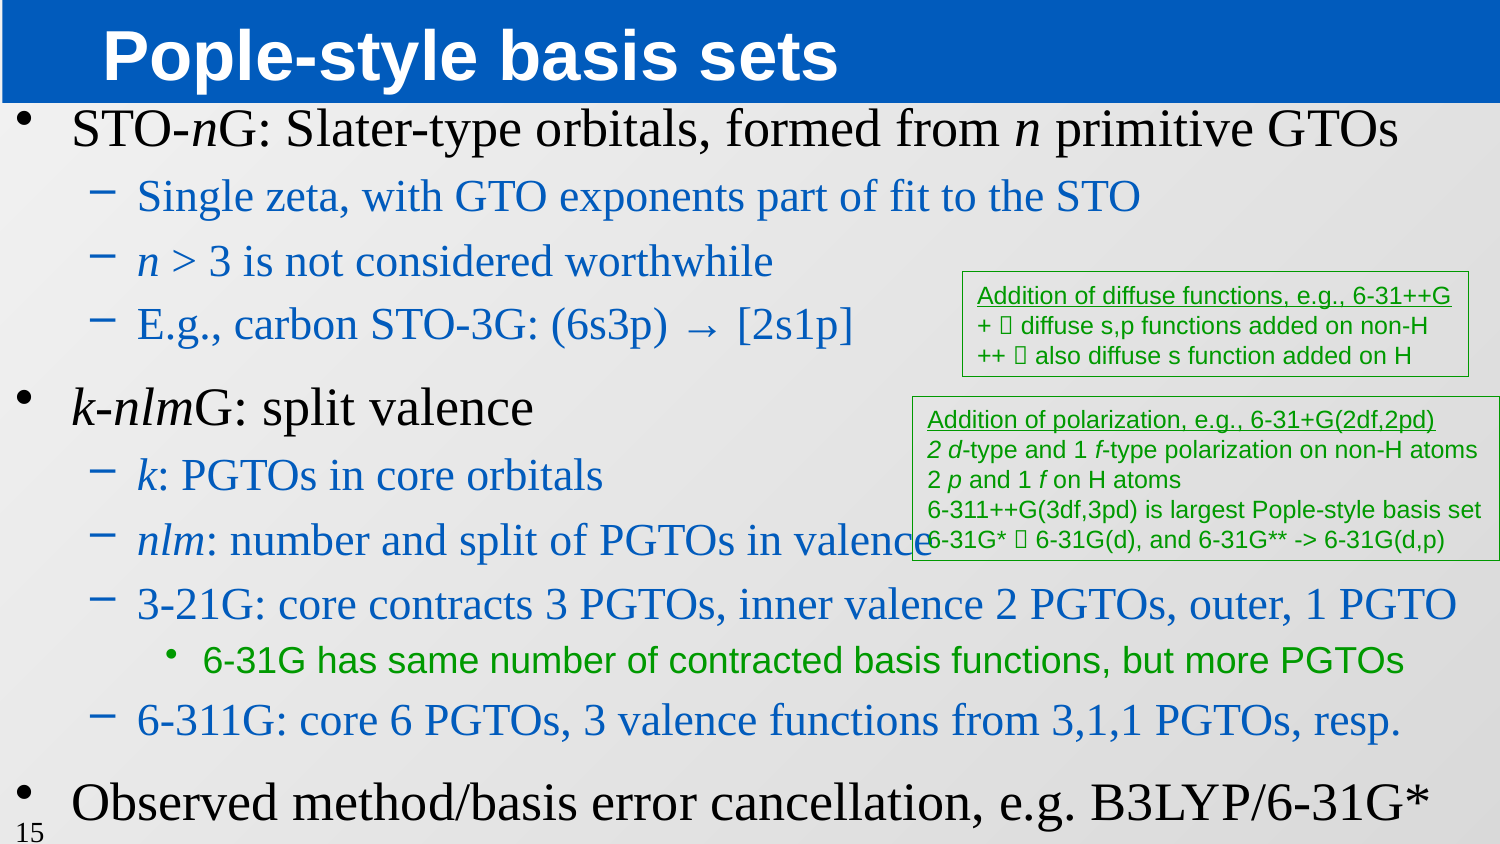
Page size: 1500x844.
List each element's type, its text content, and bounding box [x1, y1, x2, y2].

list STO-nG: Slater-type orbitals, formed from n primitive GTOs Single zeta, with GTO exponents part of fit to the STO n > 3 is not considered worthwhile E.g., carbon STO-3G: (6s3p) → [2s1p] k-nlmG: split valence k: PGTOs in core orbitals nlm: number and split of PGTOs in valence 3-21G: core contracts 3 PGTOs, inner valence 2 PGTOs, outer, 1 PGTO 6-31G has same number of contracted basis functions, but more PGTOs 6-311G: core 6 PGTOs, 3 valence functions from 3,1,1 PGTOs, resp. Observed method/basis error cancellation, e.g. B3LYP/6-31G* [0, 84, 1500, 769]
text_box Addition of polarization, e.g., 6-31+G(2df,2pd) 2 d-type and 1 f-type polarization on non-H atoms 2 p and 1 f on H atoms 6-311++G(3df,3pd) is largest Pople-style basis set 6-31G*  6-31G(d), and 6-31G** -> 6-31G(d,p) [912, 396, 1500, 561]
slide_number 15 [0, 806, 101, 844]
title Pople-style basis sets [87, 0, 1363, 84]
text_box Addition of diffuse functions, e.g., 6-31++G +  diffuse s,p functions added on non-H ++  also diffuse s function added on H [962, 271, 1469, 377]
